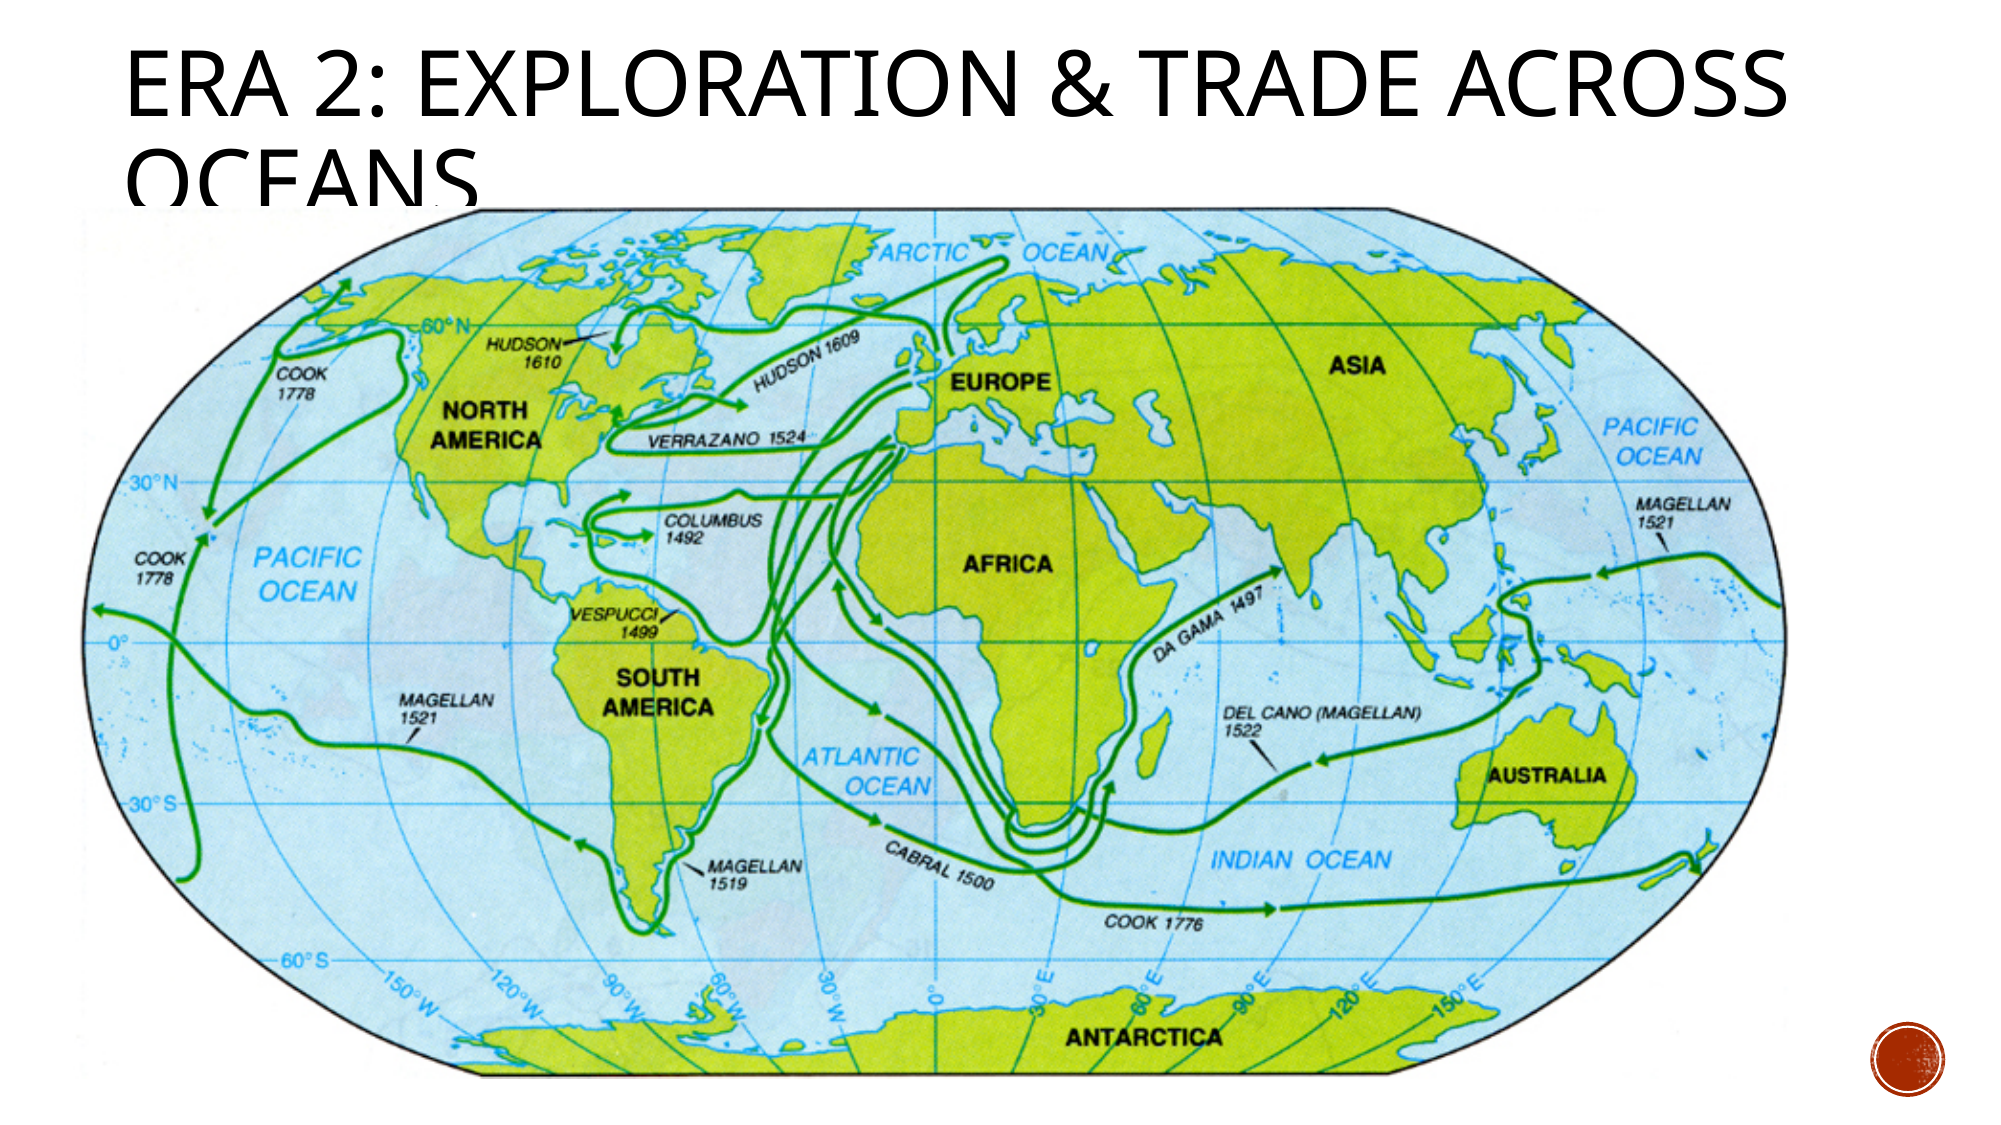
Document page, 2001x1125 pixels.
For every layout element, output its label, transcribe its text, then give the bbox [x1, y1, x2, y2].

picture [73, 206, 1796, 1079]
title Era 2: Exploration & Trade across oceans [107, 0, 1906, 273]
